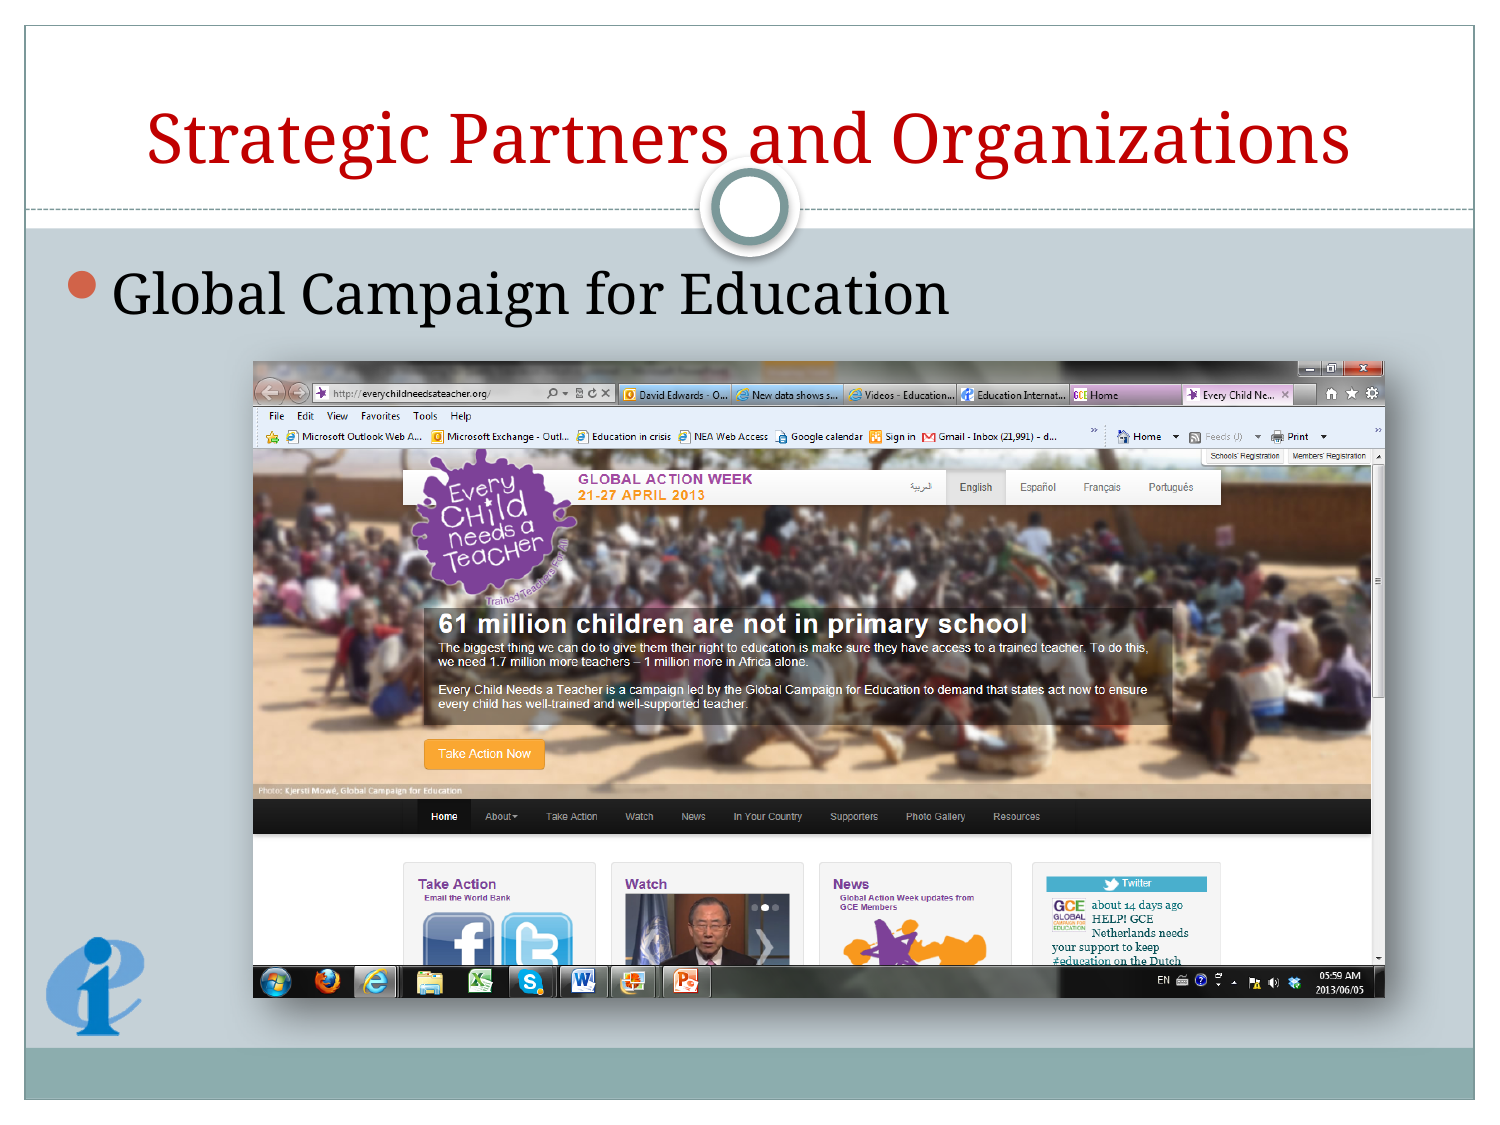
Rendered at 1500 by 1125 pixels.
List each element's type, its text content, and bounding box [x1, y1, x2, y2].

list Global Campaign for Education [49, 250, 1445, 1001]
picture [253, 361, 1385, 998]
title Strategic Partners and Organizations [49, 60, 1450, 185]
picture [41, 928, 158, 1043]
